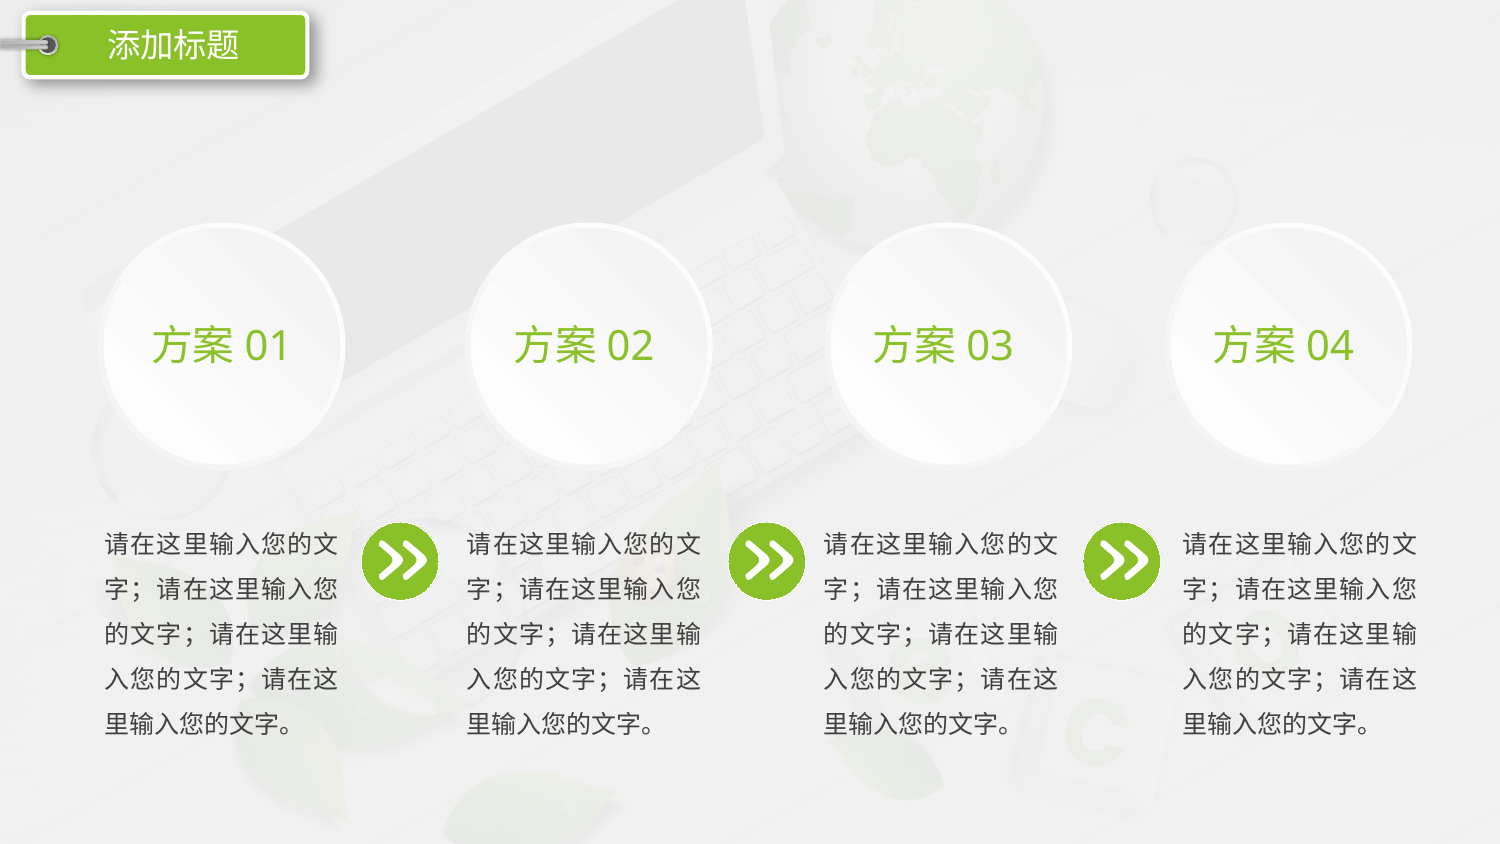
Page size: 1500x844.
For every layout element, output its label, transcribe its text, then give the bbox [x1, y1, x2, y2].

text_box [465, 222, 713, 470]
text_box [1165, 222, 1413, 470]
text_box 请在这里输入您的文字；请在这里输入您的文字；请在这里输入您的文字；请在这里输入您的文字。 [455, 508, 713, 744]
text_box [22, 11, 309, 79]
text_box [0, 40, 48, 49]
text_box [38, 35, 58, 55]
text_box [825, 222, 1073, 470]
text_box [361, 521, 439, 601]
picture [0, 0, 1500, 844]
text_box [1082, 521, 1161, 601]
text_box 添加标题 [39, 17, 308, 72]
text_box 请在这里输入您的文字；请在这里输入您的文字；请在这里输入您的文字；请在这里输入您的文字。 [93, 508, 351, 744]
text_box 请在这里输入您的文字；请在这里输入您的文字；请在这里输入您的文字；请在这里输入您的文字。 [1171, 508, 1429, 744]
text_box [727, 521, 806, 601]
text_box 请在这里输入您的文字；请在这里输入您的文字；请在这里输入您的文字；请在这里输入您的文字。 [812, 508, 1070, 744]
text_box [98, 222, 346, 470]
